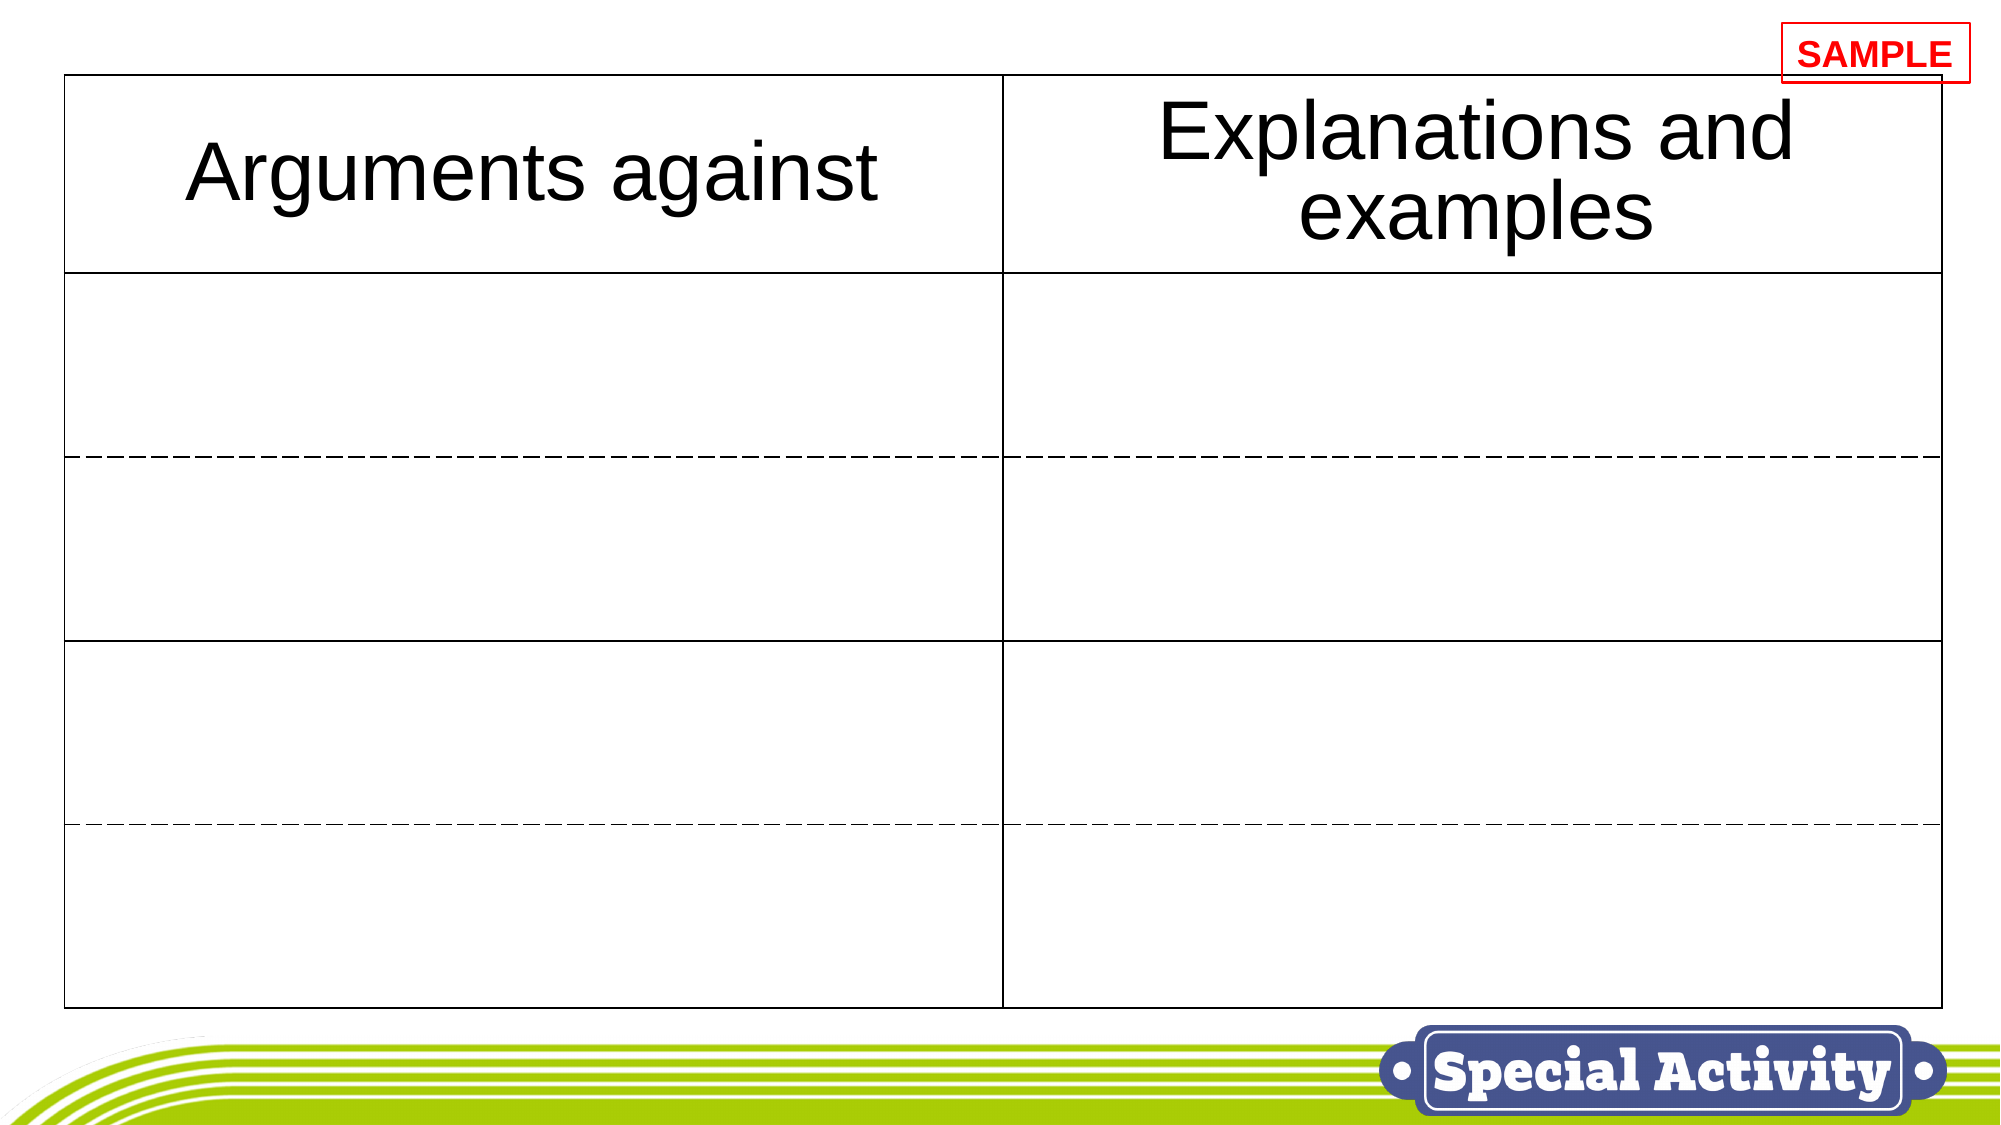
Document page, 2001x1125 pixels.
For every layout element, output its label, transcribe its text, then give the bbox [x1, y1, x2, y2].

picture [2, 1025, 1999, 1125]
text_box SAMPLE [1782, 22, 1971, 83]
list Arguments against [64, 75, 1000, 278]
list Explanations and examples [1009, 75, 1945, 278]
